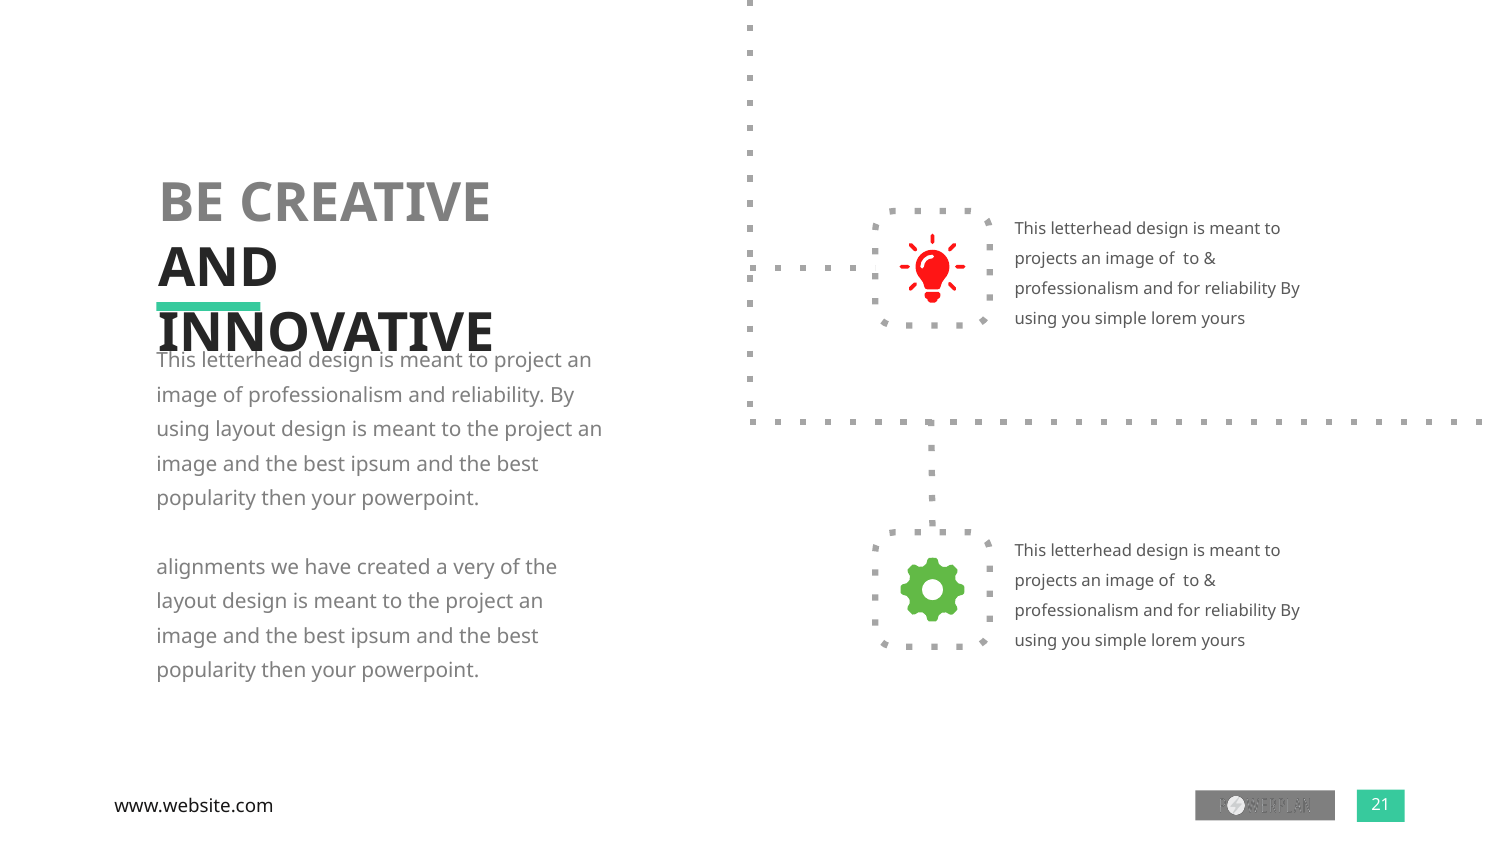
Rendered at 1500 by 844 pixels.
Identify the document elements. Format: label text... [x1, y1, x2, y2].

text_box This letterhead design is meant to project an image of professionalism and reliability. By using layout design is meant to the project an image and the best ipsum and the best popularity then your powerpoint. alignments we have created a very of the layout design is meant to the project an image and the best ipsum and the best popularity then your powerpoint. [156, 350, 603, 670]
text_box [875, 210, 990, 326]
text_box [948, 282, 956, 291]
text_box [909, 282, 917, 291]
slide_number ‹#› [1356, 789, 1405, 822]
text_box [909, 243, 918, 252]
slide_number www.website.com [103, 782, 293, 827]
text_box [948, 243, 956, 252]
text_box [899, 264, 910, 269]
text_box [156, 302, 261, 311]
text_box [915, 249, 950, 290]
picture [1220, 796, 1310, 815]
text_box BE CREATIVE AND INNOVATIVE [147, 162, 603, 284]
text_box This letterhead design is meant to projects an image of to & professionalism and for reliability By using you simple lorem yours [1014, 224, 1334, 312]
text_box [954, 264, 966, 269]
text_box [924, 291, 941, 303]
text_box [874, 532, 990, 648]
text_box [930, 233, 935, 245]
text_box This letterhead design is meant to projects an image of to & professionalism and for reliability By using you simple lorem yours [1014, 546, 1334, 633]
